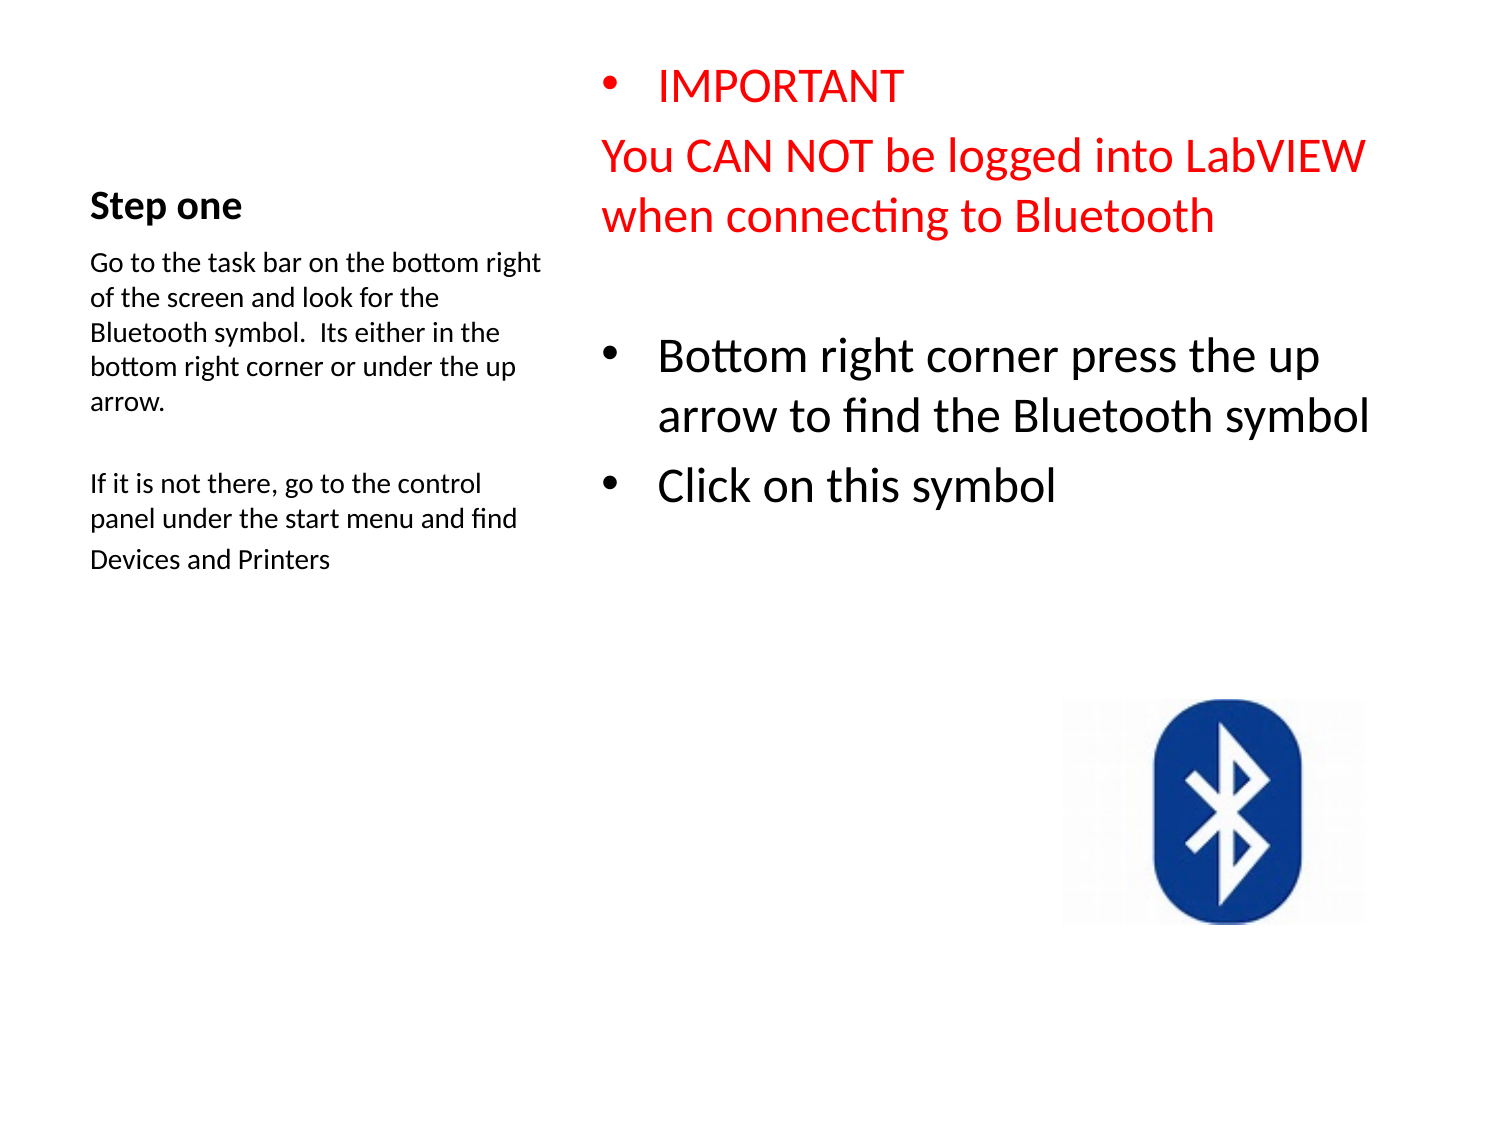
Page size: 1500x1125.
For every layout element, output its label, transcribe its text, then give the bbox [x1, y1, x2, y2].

picture [1062, 699, 1367, 926]
title Step one [75, 44, 569, 235]
list IMPORTANT You CAN NOT be logged into LabVIEW when connecting to Bluetooth Bottom right corner press the up arrow to find the Bluetooth symbol Click on this symbol [586, 44, 1425, 1005]
list Go to the task bar on the bottom right of the screen and look for the Bluetooth symbol. Its either in the bottom right corner or under the up arrow. If it is not there, go to the control panel under the start menu and find Devices and Printers [75, 235, 569, 1005]
